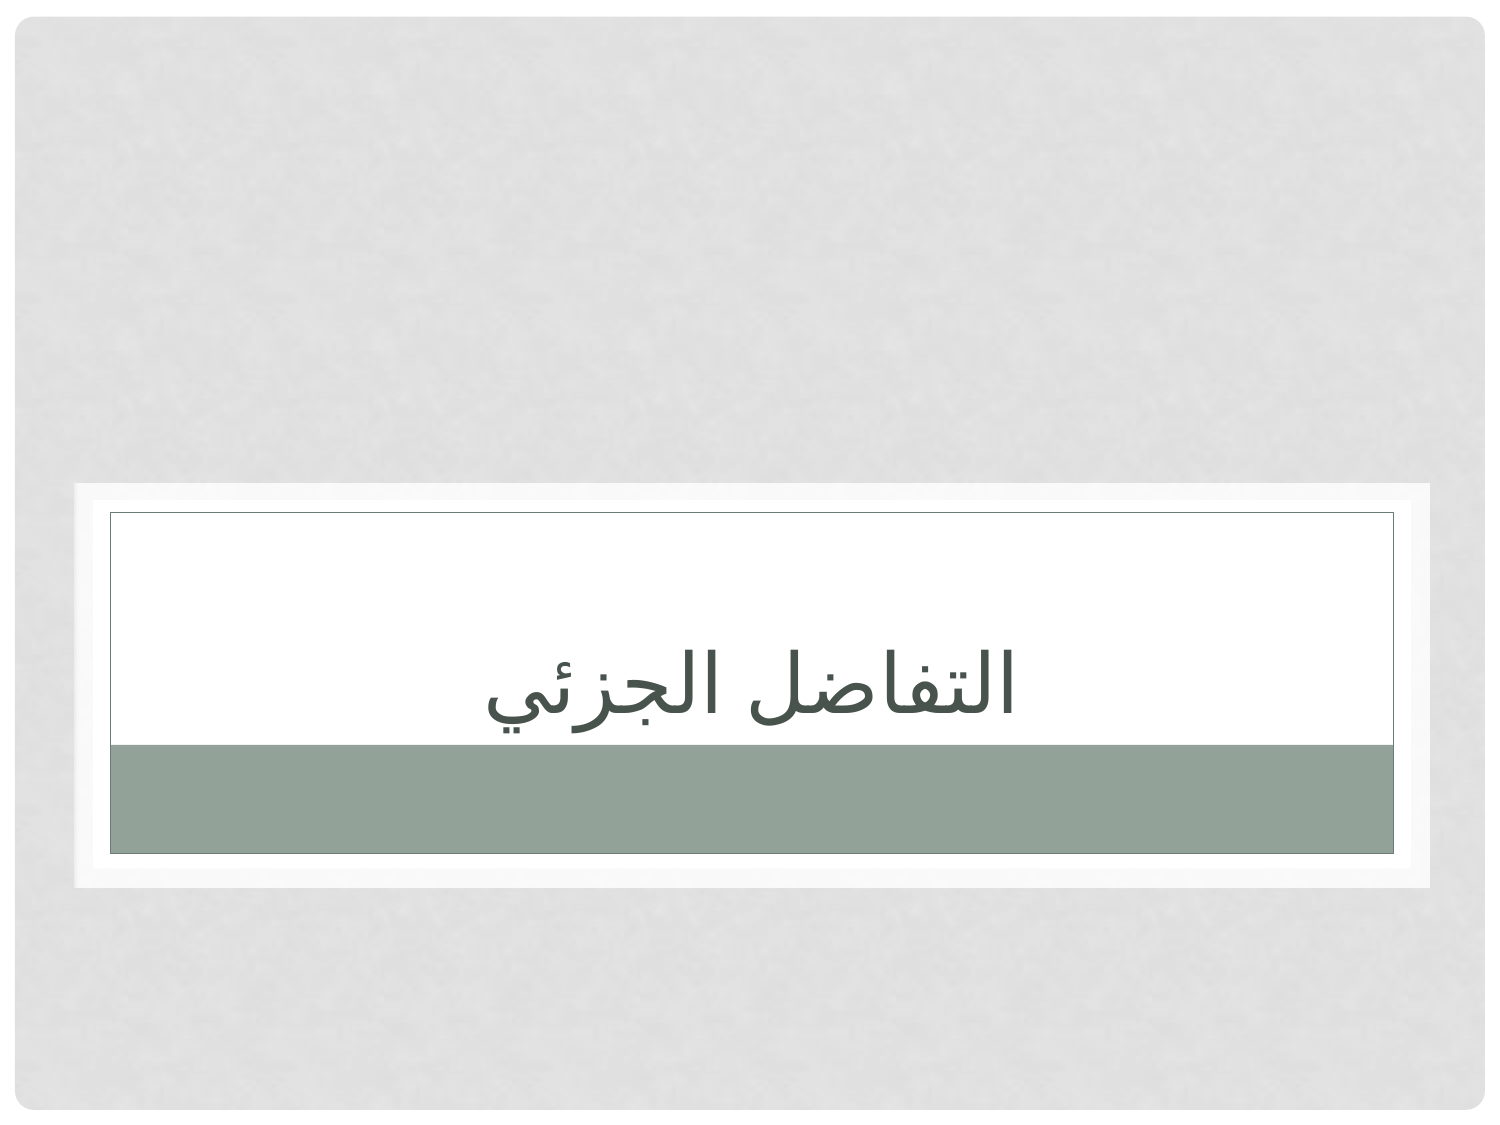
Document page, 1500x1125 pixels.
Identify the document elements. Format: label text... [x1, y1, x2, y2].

title التفاضل الجزئي [120, 525, 1384, 738]
